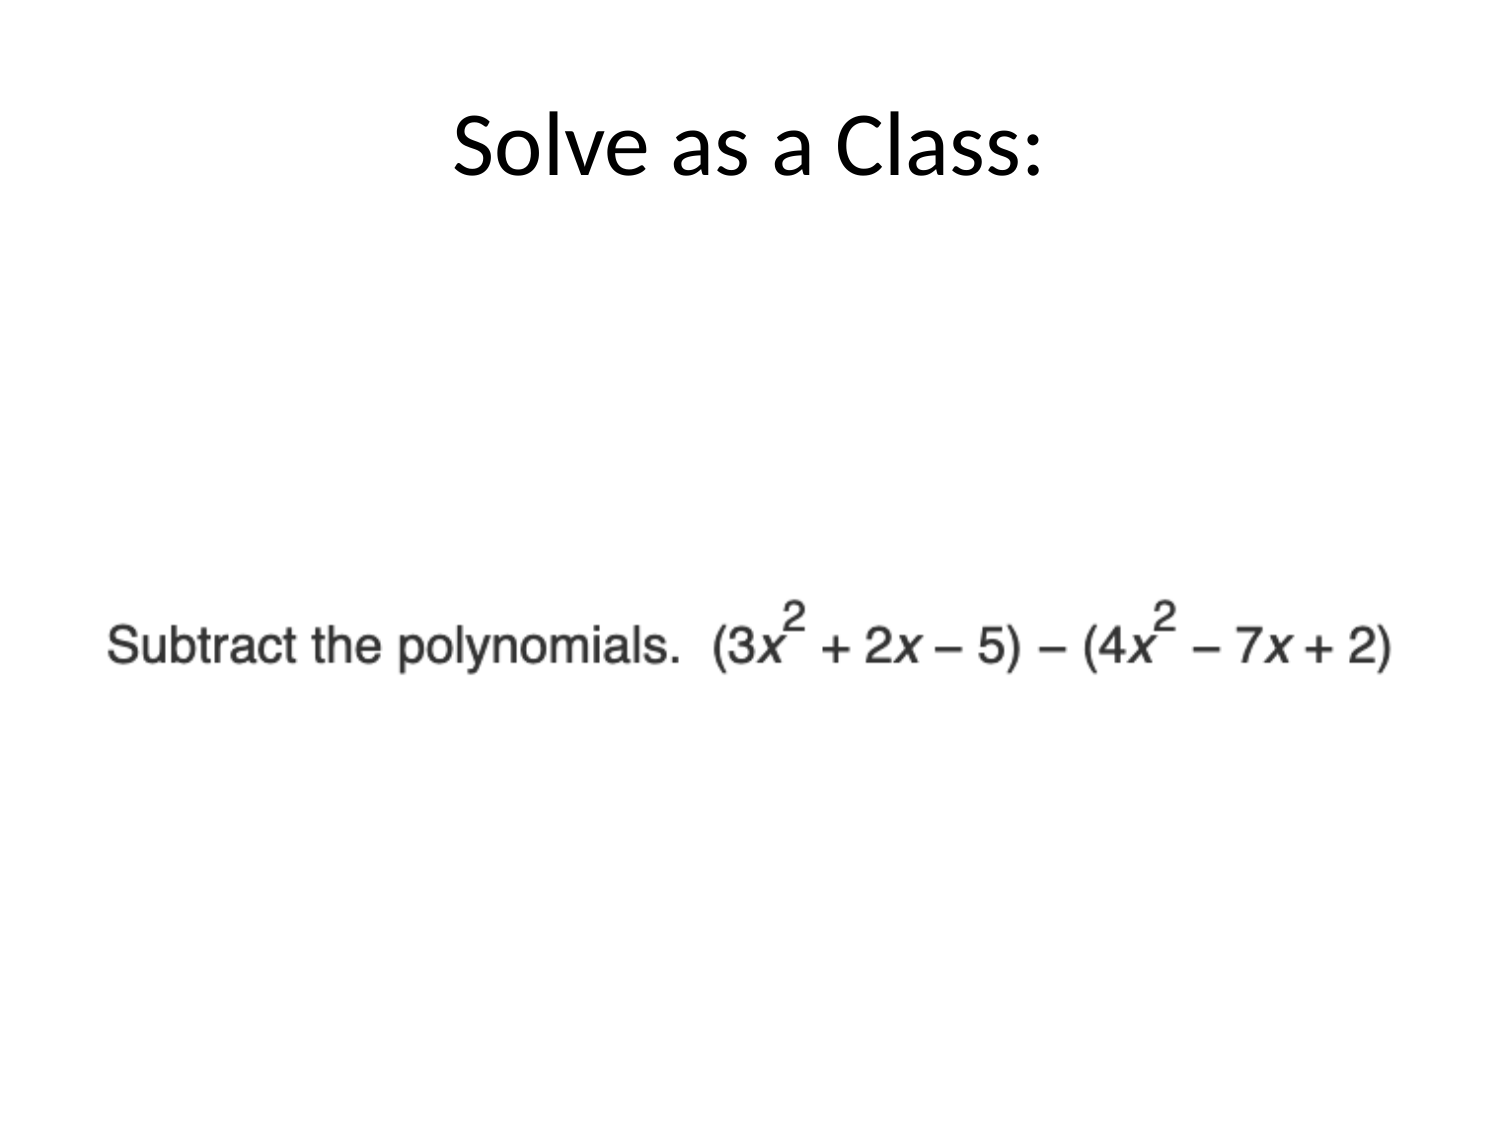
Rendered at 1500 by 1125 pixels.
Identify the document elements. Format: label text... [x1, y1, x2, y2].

title Solve as a Class: [75, 45, 1425, 233]
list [74, 262, 1426, 1006]
